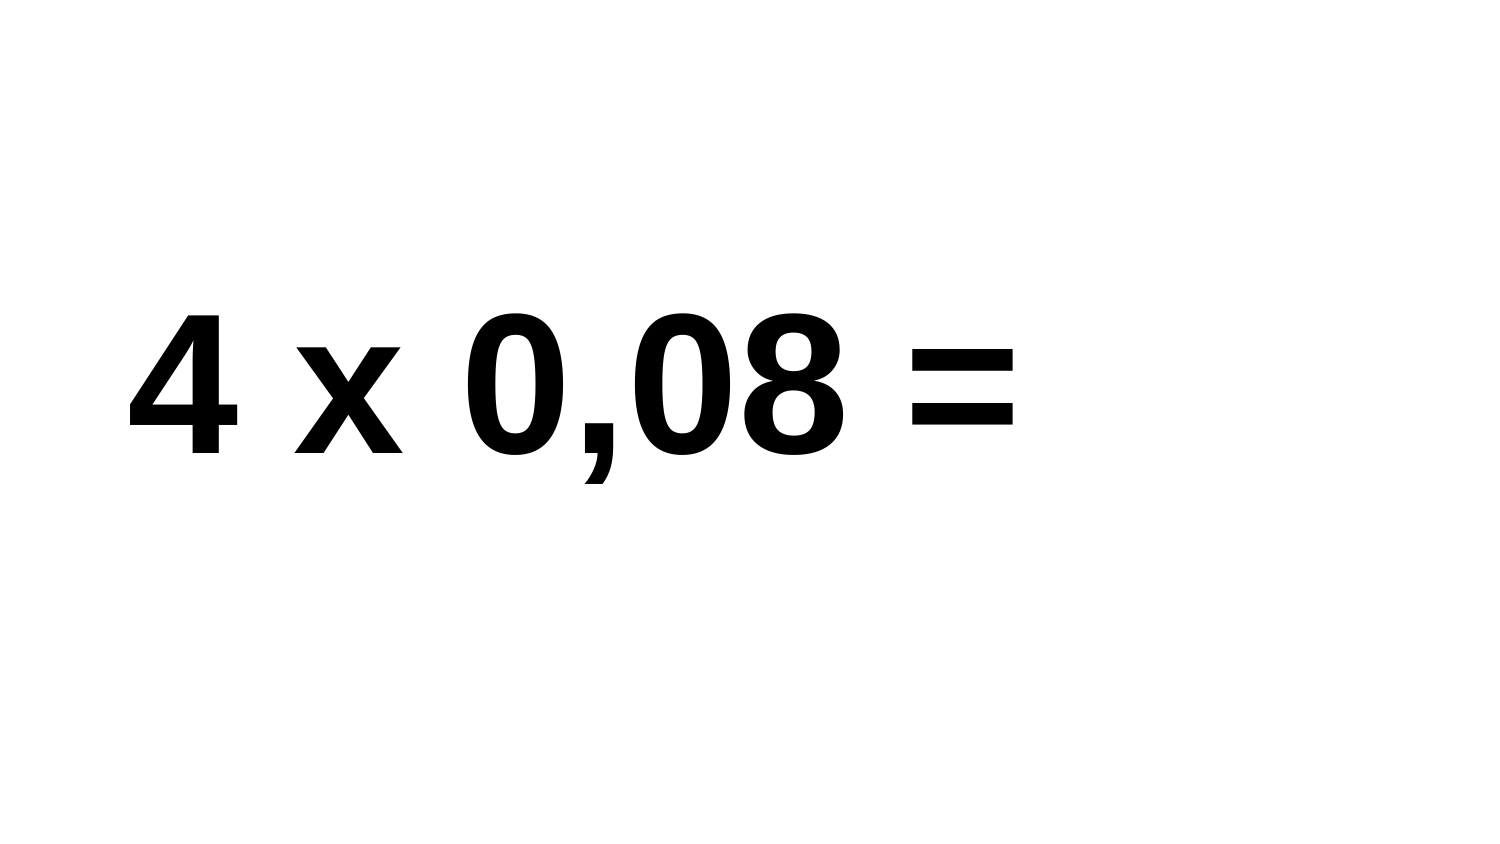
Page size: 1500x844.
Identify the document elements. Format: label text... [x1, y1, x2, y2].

text_box 4 x 0,08 = [112, 318, 1388, 509]
